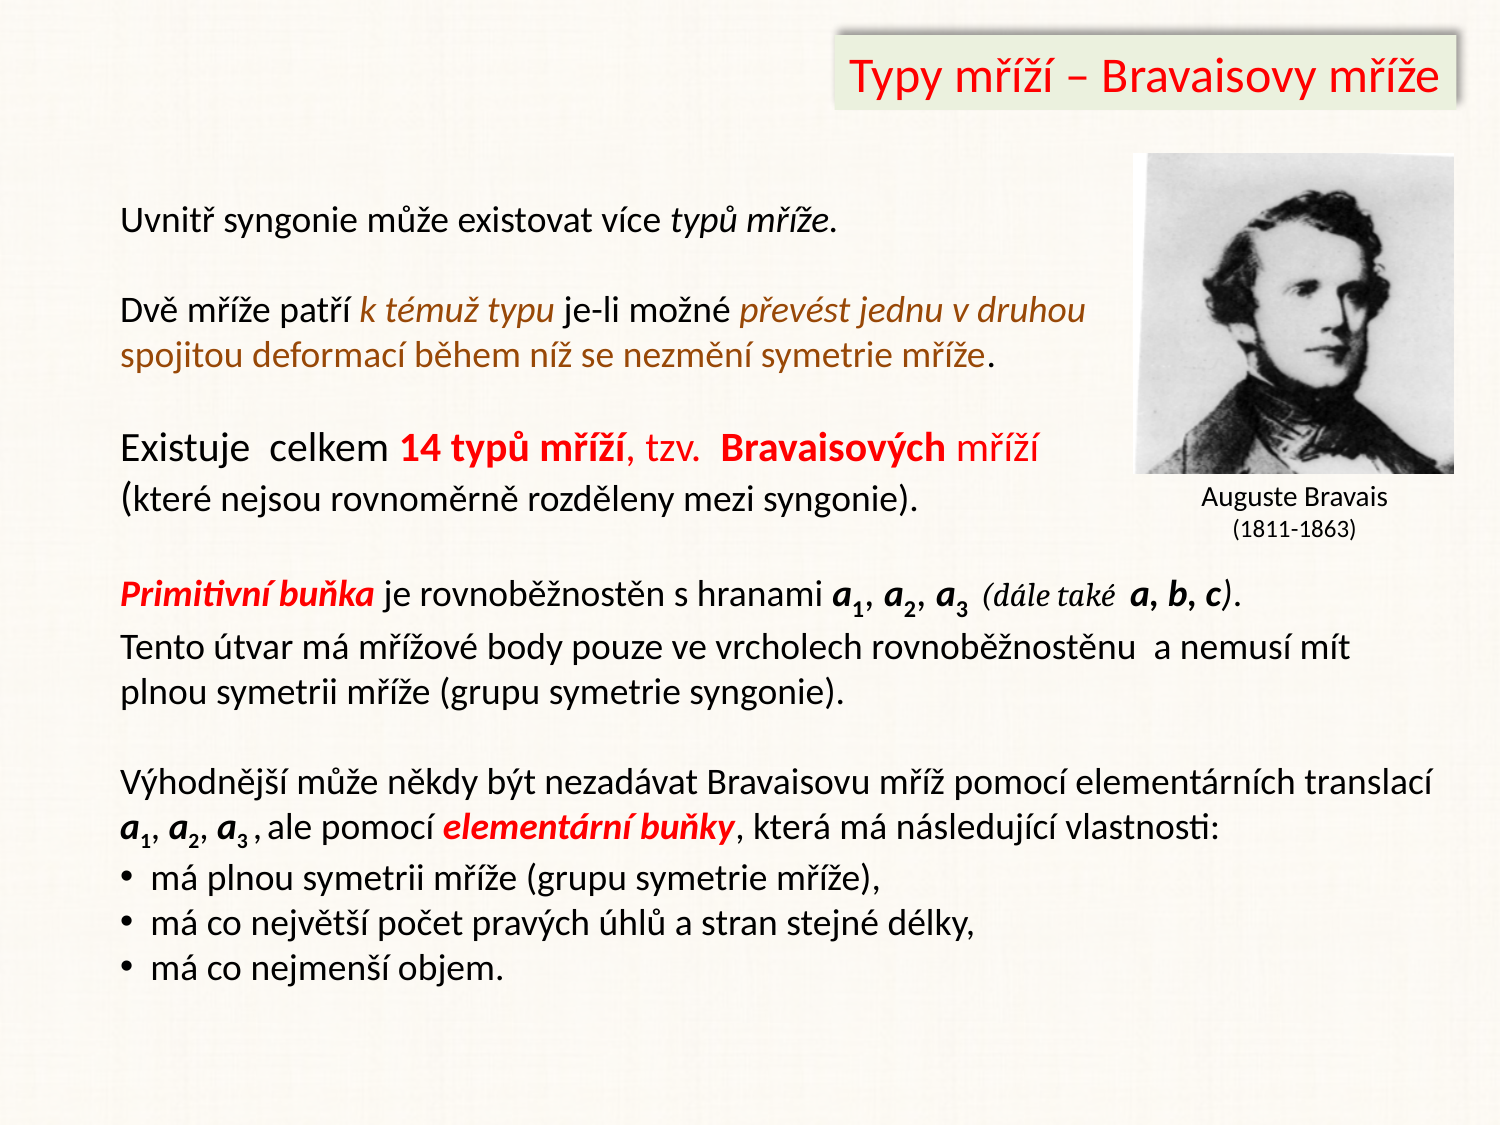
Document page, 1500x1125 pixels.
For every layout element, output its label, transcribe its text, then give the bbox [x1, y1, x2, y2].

text_box Typy mříží – Bravaisovy mříže [833, 33, 1458, 112]
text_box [1132, 153, 1454, 551]
text_box Uvnitř syngonie může existovat více typů mříže. Dvě mříže patří k témuž typu je-li možné převést jednu v druhou spojitou deformací během níž se nezmění symetrie mříže. Existuje celkem 14 typů mříží, tzv. Bravaisových mříží (které nejsou rovnoměrně rozděleny mezi syngonie). Primitivní buňka je rovnoběžnostěn s hranami a1, a2, a3 (dále také a, b, c). Tento útvar má mřížové body pouze ve vrcholech rovnoběžnostěnu a nemusí mít plnou symetrii mříže (grupu symetrie syngonie). Výhodnější může někdy být nezadávat Bravaisovu mříž pomocí elementárních translací a1, a2, a3 , ale pomocí elementární buňky, která má následující vlastnosti: má plnou symetrii mříže (grupu symetrie mříže), má co největší počet pravých úhlů a stran stejné délky, má co nejmenší objem. [105, 187, 1453, 1041]
